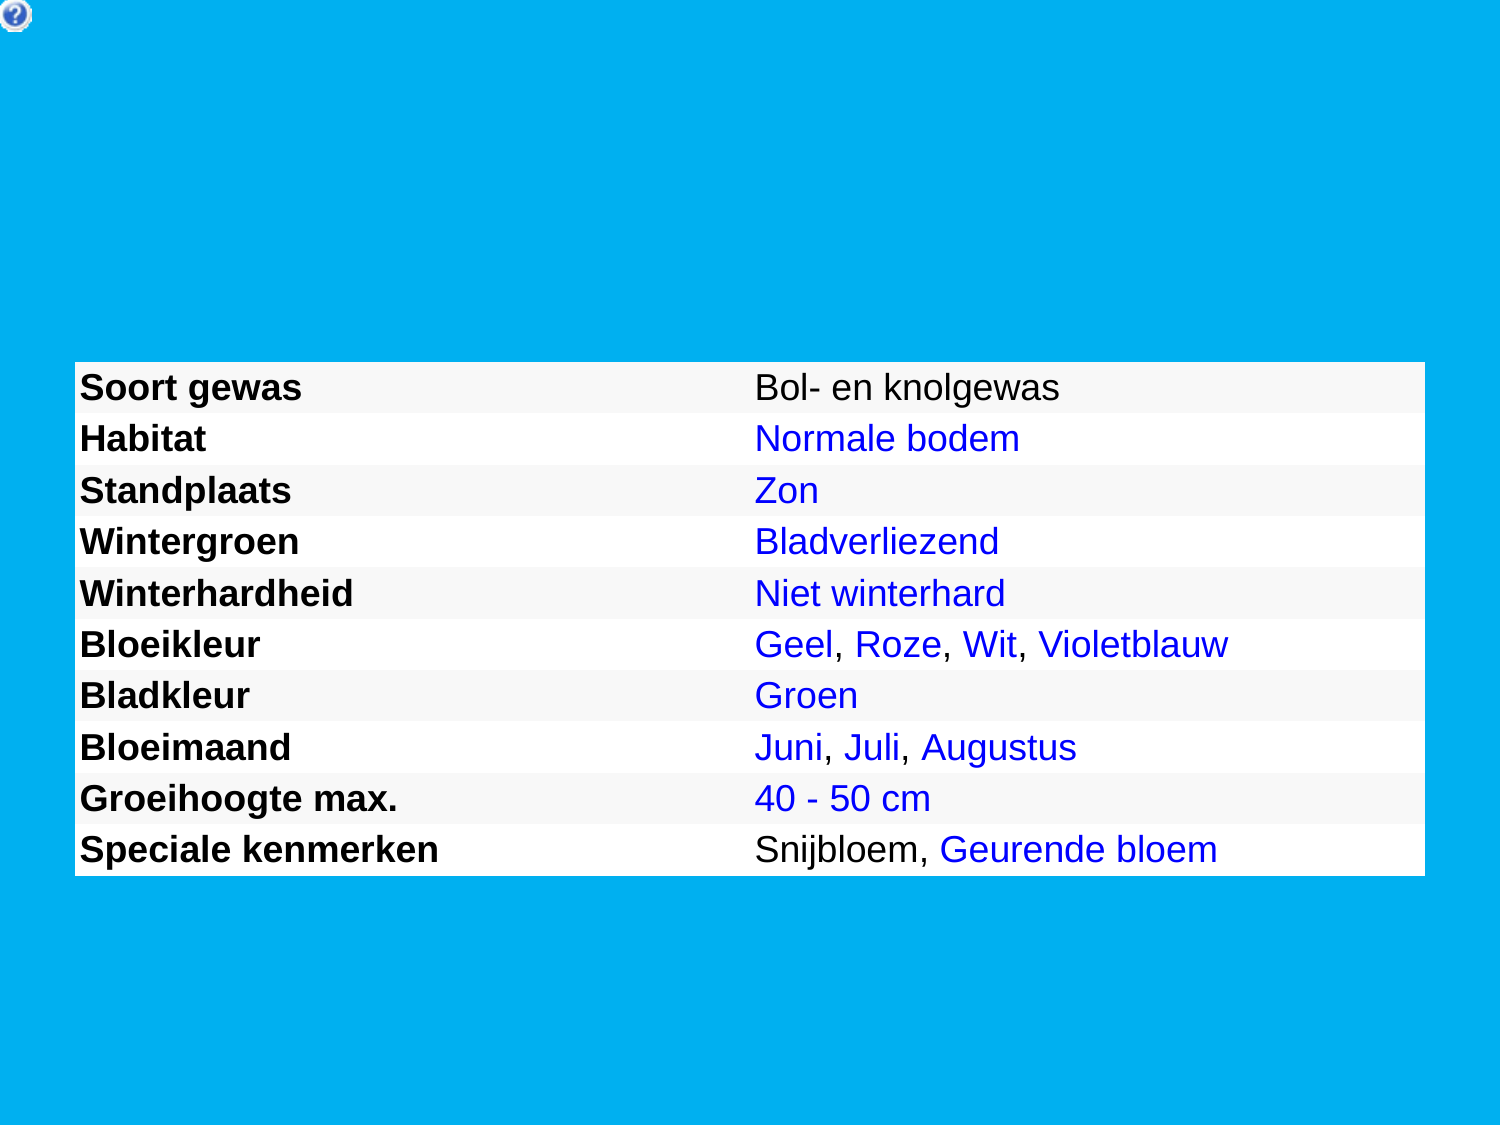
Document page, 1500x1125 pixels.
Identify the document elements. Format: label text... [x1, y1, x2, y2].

table_cell Juni, Juli, Augustus [750, 721, 1425, 773]
table_cell Groen [750, 670, 1425, 721]
table_cell Standplaats [75, 465, 750, 516]
table_cell Snijbloem, Geurende bloem [750, 824, 1425, 876]
table_cell Bloeimaand [75, 721, 750, 773]
table_cell Groeihoogte max. [75, 773, 750, 824]
table_cell Bloeikleur [75, 619, 750, 670]
table_cell Bladkleur [75, 670, 750, 721]
table_cell Niet winterhard [750, 567, 1425, 619]
picture [0, 0, 31, 31]
table_cell Normale bodem [750, 413, 1425, 465]
table_cell Wintergroen [75, 516, 750, 567]
table_cell Zon [750, 465, 1425, 516]
table_cell 40 - 50 cm [750, 773, 1425, 824]
table_cell Habitat [75, 413, 750, 465]
table_cell Bladverliezend [750, 516, 1425, 567]
table_header Bol- en knolgewas [750, 362, 1425, 413]
table_cell Geel, Roze, Wit, Violetblauw [750, 619, 1425, 670]
table_cell Winterhardheid [75, 567, 750, 619]
table_cell Speciale kenmerken [75, 824, 750, 876]
table_header Soort gewas [75, 362, 750, 413]
